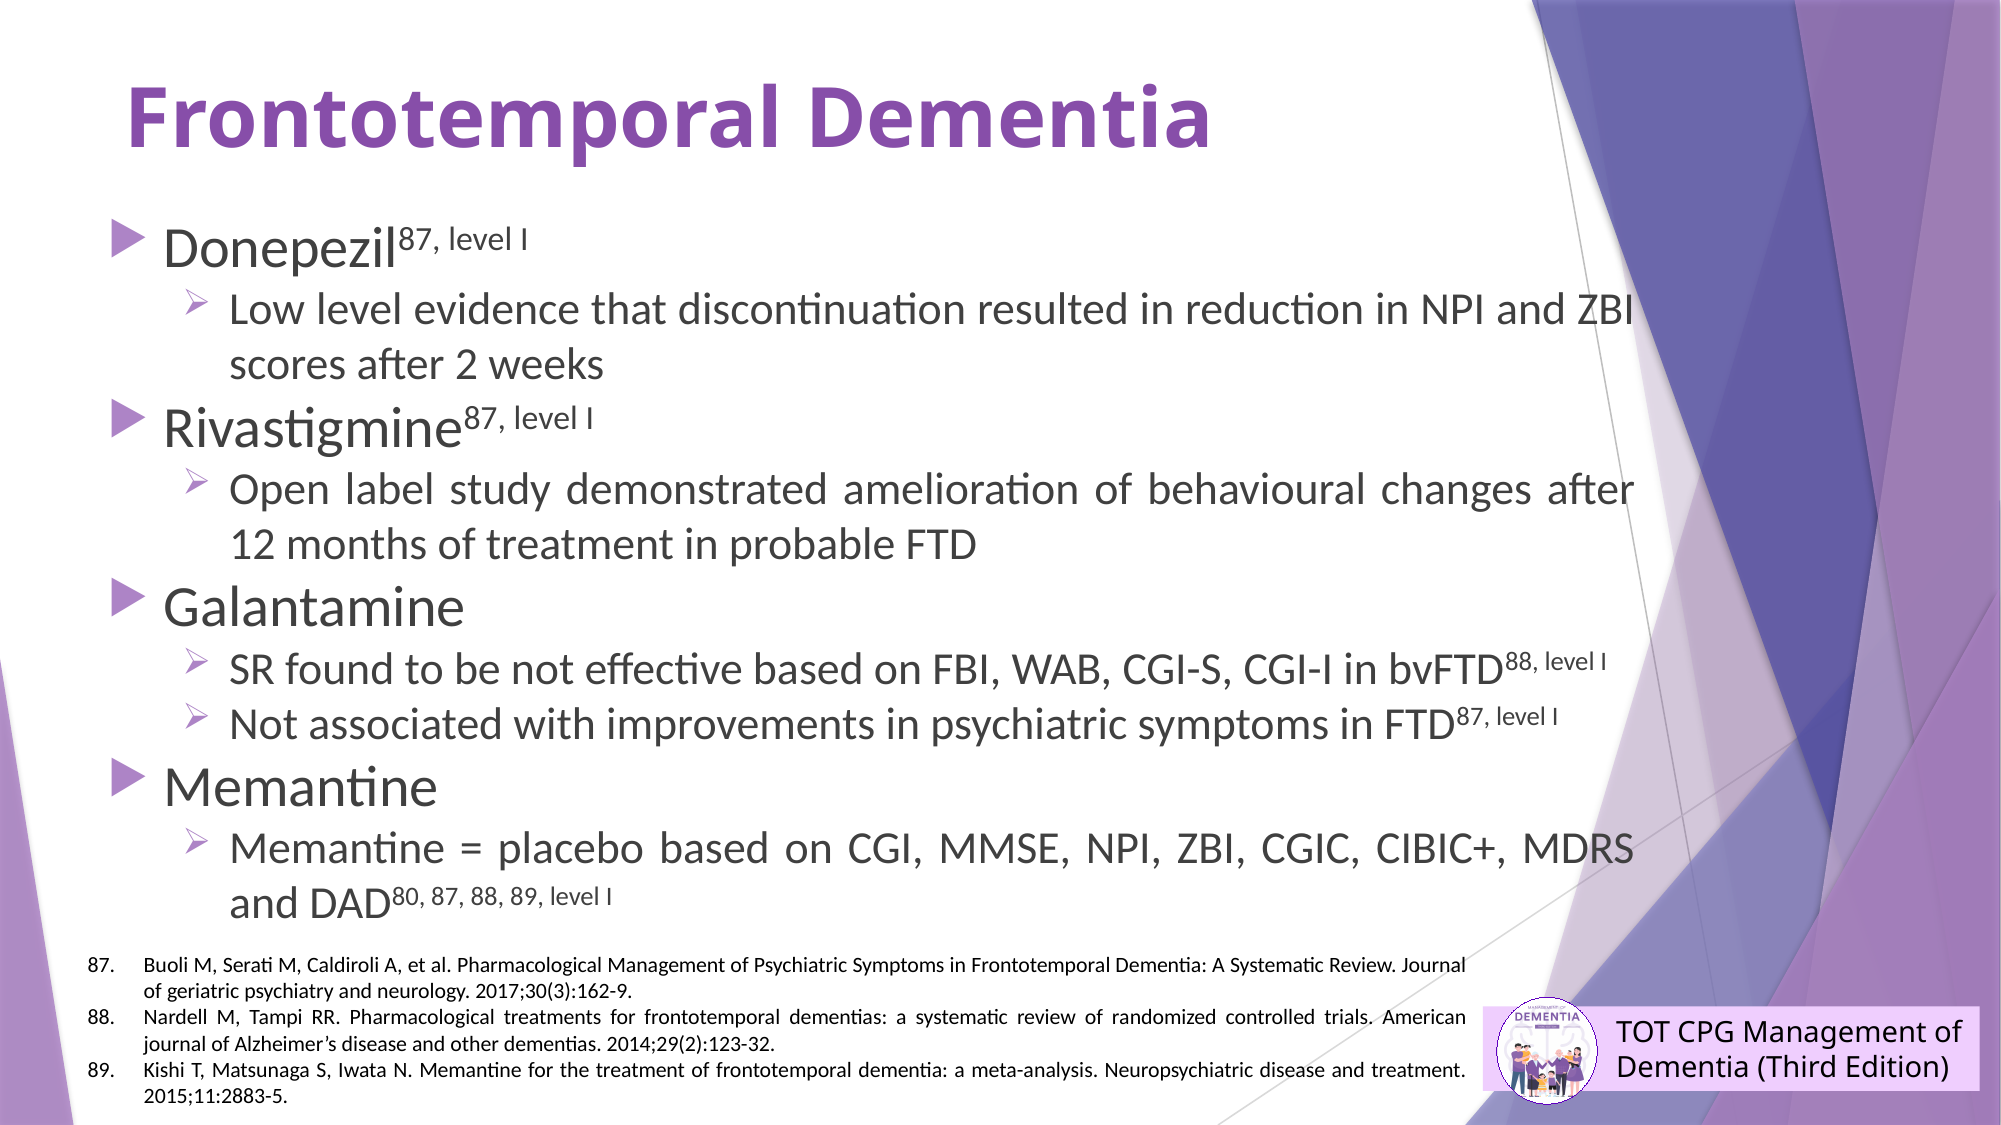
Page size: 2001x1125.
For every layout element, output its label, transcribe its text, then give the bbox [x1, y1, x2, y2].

text_box Buoli M, Serati M, Caldiroli A, et al. Pharmacological Management of Psychiatric Symptoms in Frontotemporal Dementia: A Systematic Review. Journal of geriatric psychiatry and neurology. 2017;30(3):162-9. Nardell M, Tampi RR. Pharmacological treatments for frontotemporal dementias: a systematic review of randomized controlled trials. American journal of Alzheimer’s disease and other dementias. 2014;29(2):123-32. Kishi T, Matsunaga S, Iwata N. Memantine for the treatment of frontotemporal dementia: a meta-analysis. Neuropsychiatric disease and treatment. 2015;11:2883-5. [72, 943, 1483, 1116]
list Donepezil87, level I Low level evidence that discontinuation resulted in reduction in NPI and ZBI scores after 2 weeks Rivastigmine87, level I Open label study demonstrated amelioration of behavioural changes after 12 months of treatment in probable FTD Galantamine SR found to be not effective based on FBI, WAB, CGI-S, CGI-I in bvFTD88, level I Not associated with improvements in psychiatric symptoms in FTD87, level I Memantine Memantine = placebo based on CGI, MMSE, NPI, ZBI, CGIC, CIBIC+, MDRS and DAD80, 87, 88, 89, level I [92, 201, 1652, 996]
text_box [1482, 996, 1981, 1105]
title Frontotemporal Dementia [109, 56, 1520, 201]
